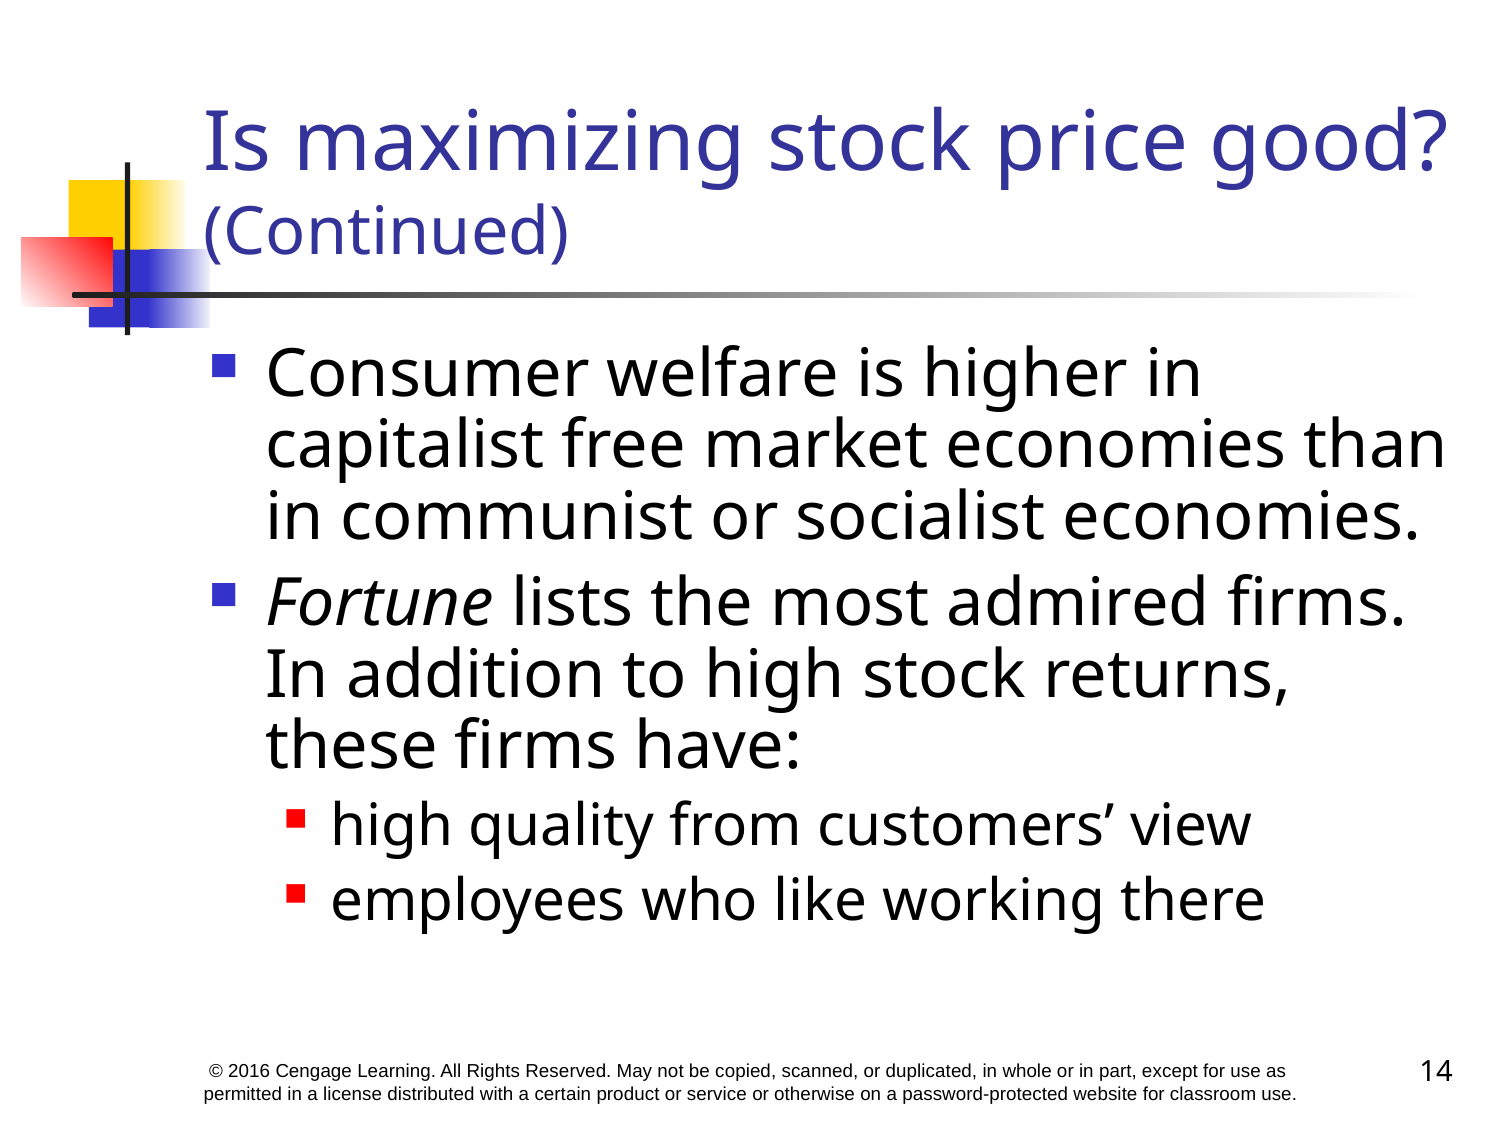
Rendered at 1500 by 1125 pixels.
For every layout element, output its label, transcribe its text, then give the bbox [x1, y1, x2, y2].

slide_number 14 [1154, 1023, 1468, 1100]
text_box [112, 1024, 425, 1100]
title Is maximizing stock price good? (Continued) [188, 34, 1468, 276]
text_box [512, 1024, 988, 1100]
list Consumer welfare is higher in capitalist free market economies than in communist or socialist economies. Fortune lists the most admired firms. In addition to high stock returns, these firms have: high quality from customers’ view employees who like working there [193, 330, 1470, 1007]
